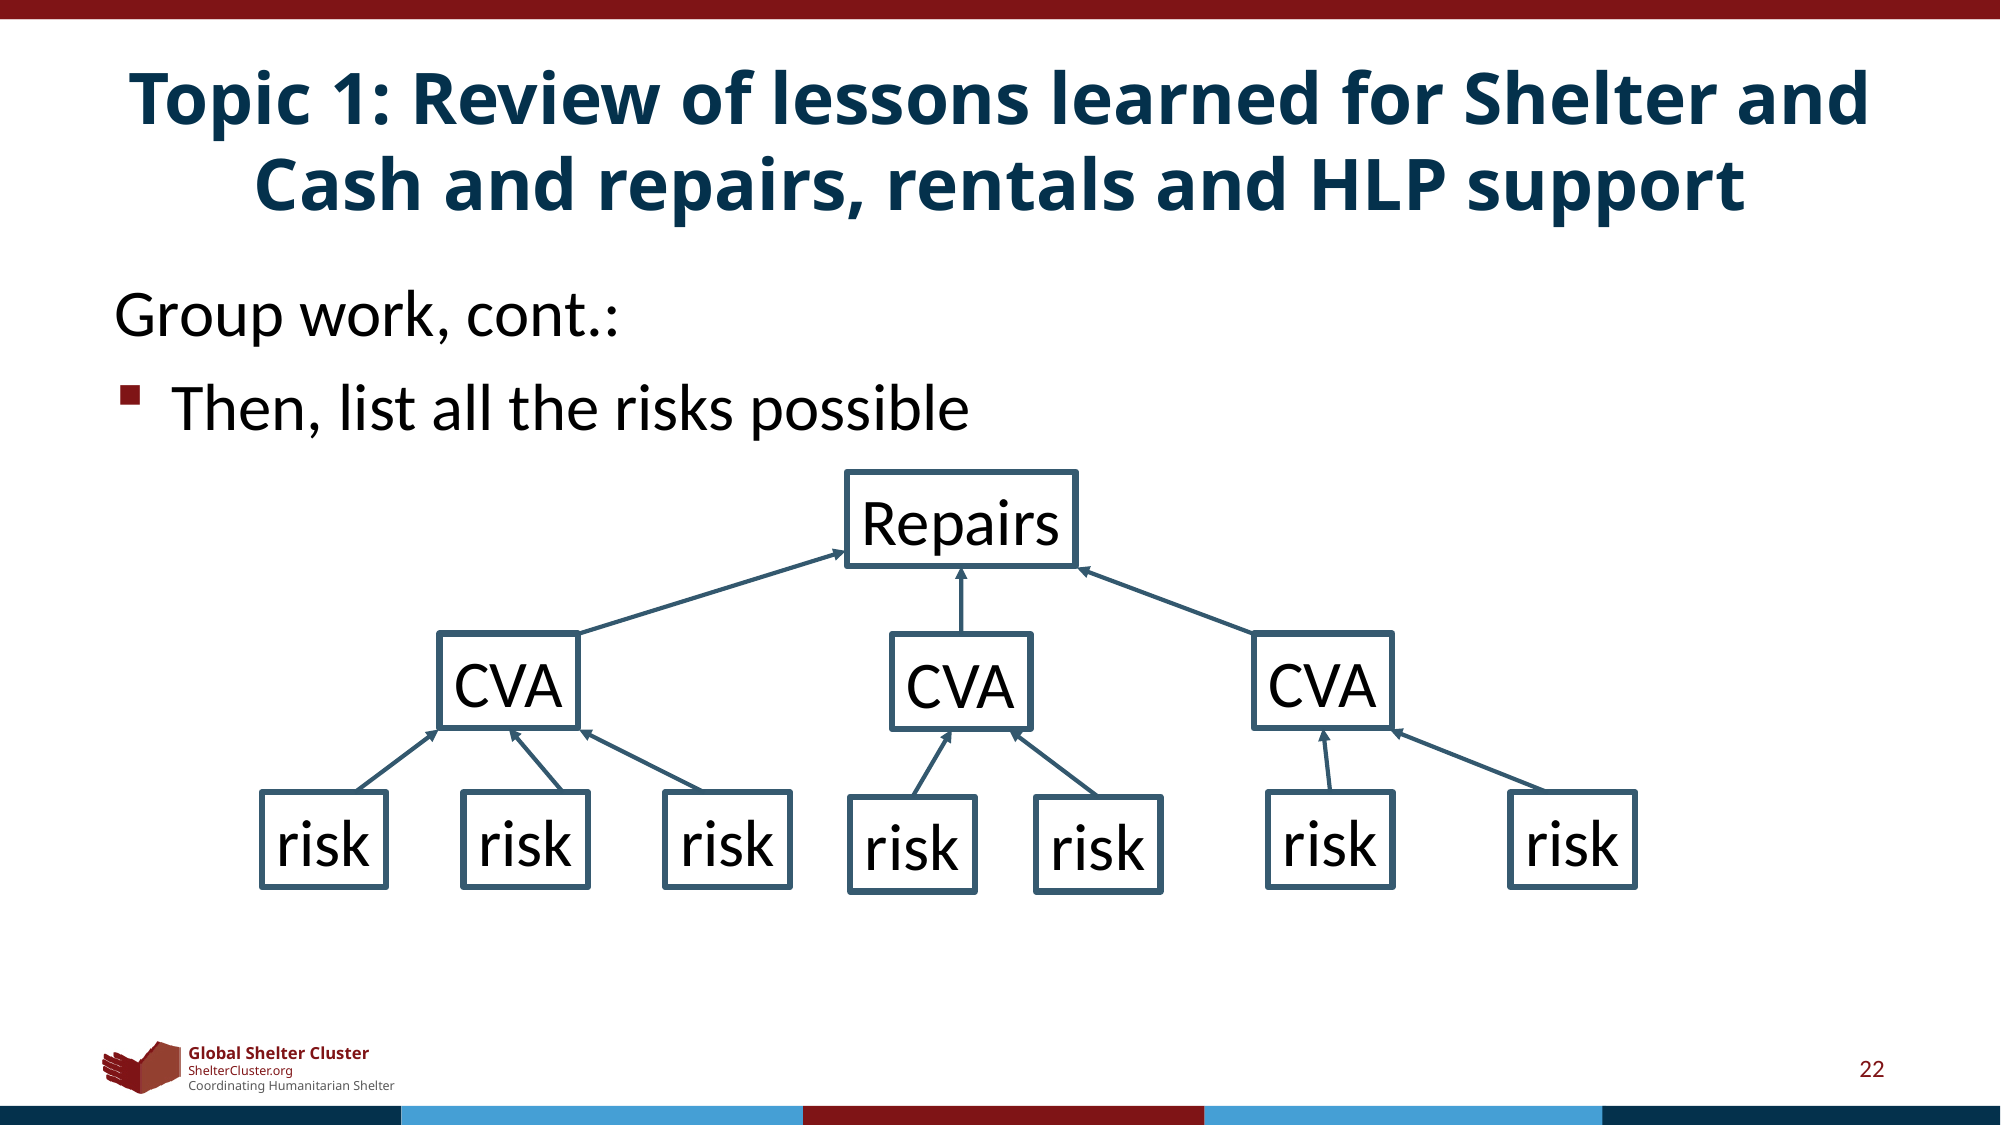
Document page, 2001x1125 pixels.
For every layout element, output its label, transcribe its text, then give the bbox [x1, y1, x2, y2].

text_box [912, 729, 953, 798]
list Group work, cont.: Then, list all the risks possible [99, 262, 1900, 463]
text_box CVA [1253, 633, 1393, 729]
text_box risk [1510, 792, 1636, 888]
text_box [578, 729, 705, 793]
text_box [1322, 729, 1331, 793]
text_box risk [665, 792, 790, 888]
text_box risk [463, 792, 588, 888]
title Topic 1: Review of lessons learned for Shelter and Cash and repairs, rentals and HLP support [99, 45, 1900, 233]
text_box risk [1035, 796, 1161, 892]
text_box Repairs [847, 471, 1076, 567]
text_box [578, 550, 847, 634]
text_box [1389, 729, 1549, 793]
text_box CVA [891, 634, 1031, 729]
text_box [1076, 567, 1254, 634]
text_box CVA [439, 633, 578, 729]
picture [102, 1041, 181, 1094]
text_box risk [850, 796, 975, 892]
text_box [508, 729, 564, 793]
text_box risk [261, 792, 387, 888]
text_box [354, 729, 439, 793]
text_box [1008, 729, 1099, 798]
text_box risk [1267, 792, 1393, 888]
slide_number 22 [1433, 1037, 1900, 1098]
